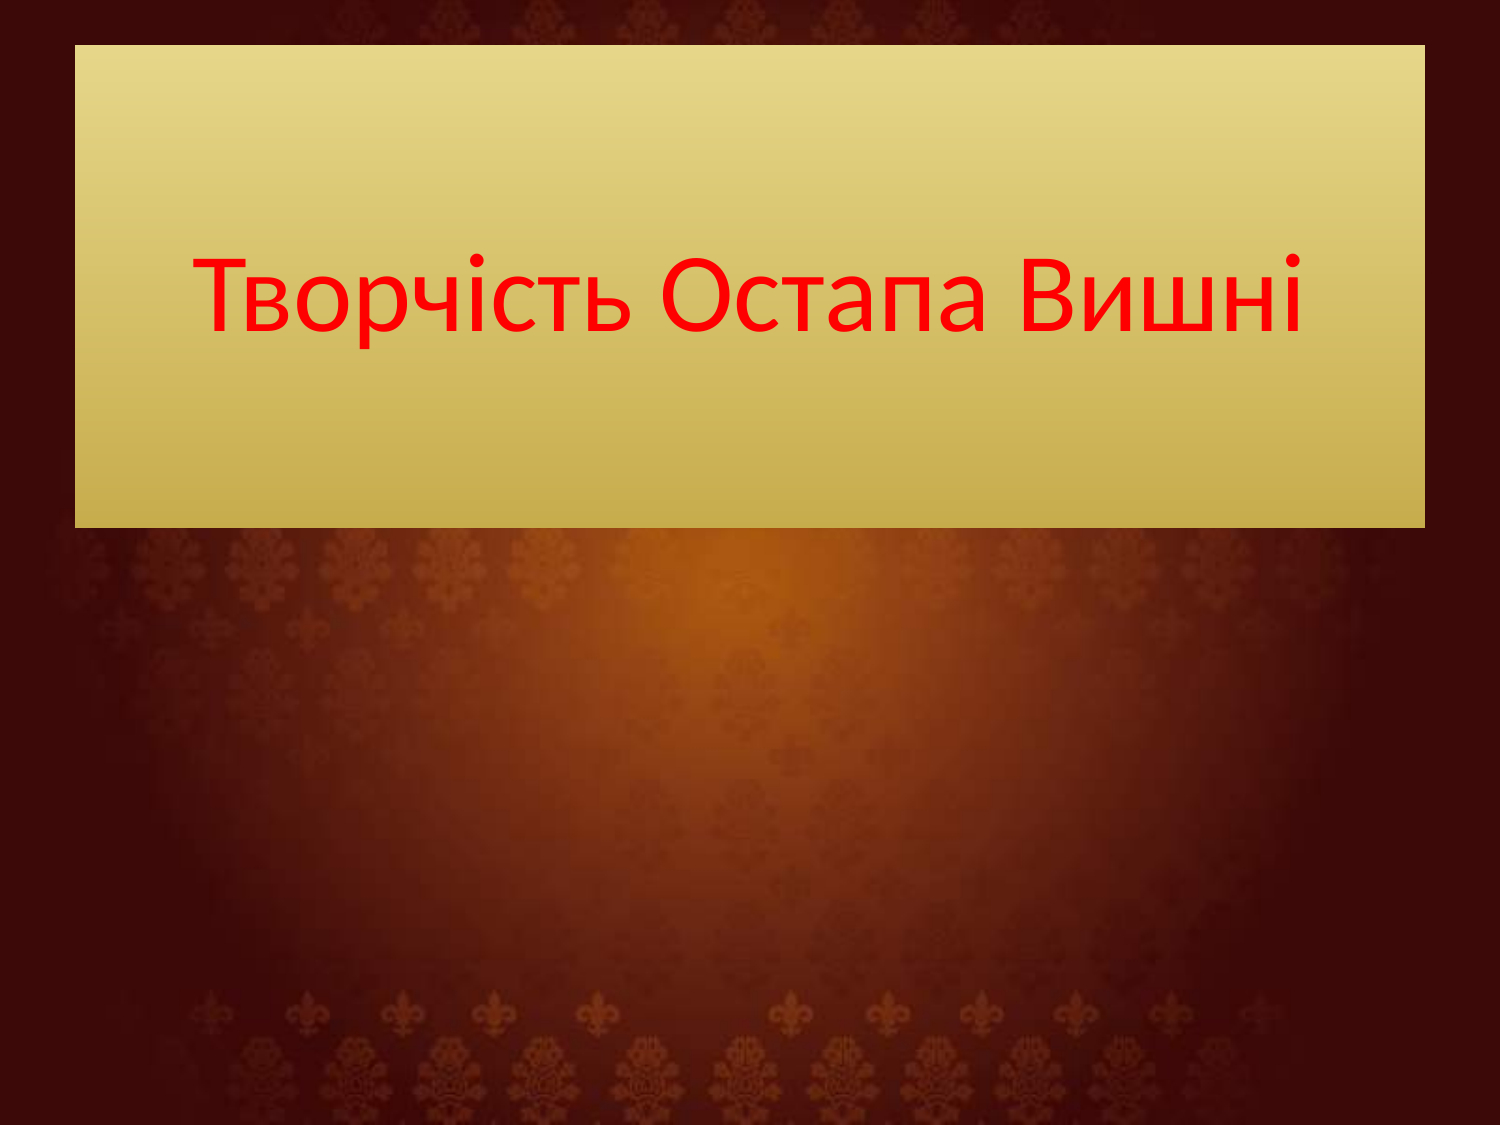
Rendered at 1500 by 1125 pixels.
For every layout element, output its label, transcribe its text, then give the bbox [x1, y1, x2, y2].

picture [0, 0, 1500, 1125]
title Творчість Остапа Вишні [74, 44, 1426, 528]
